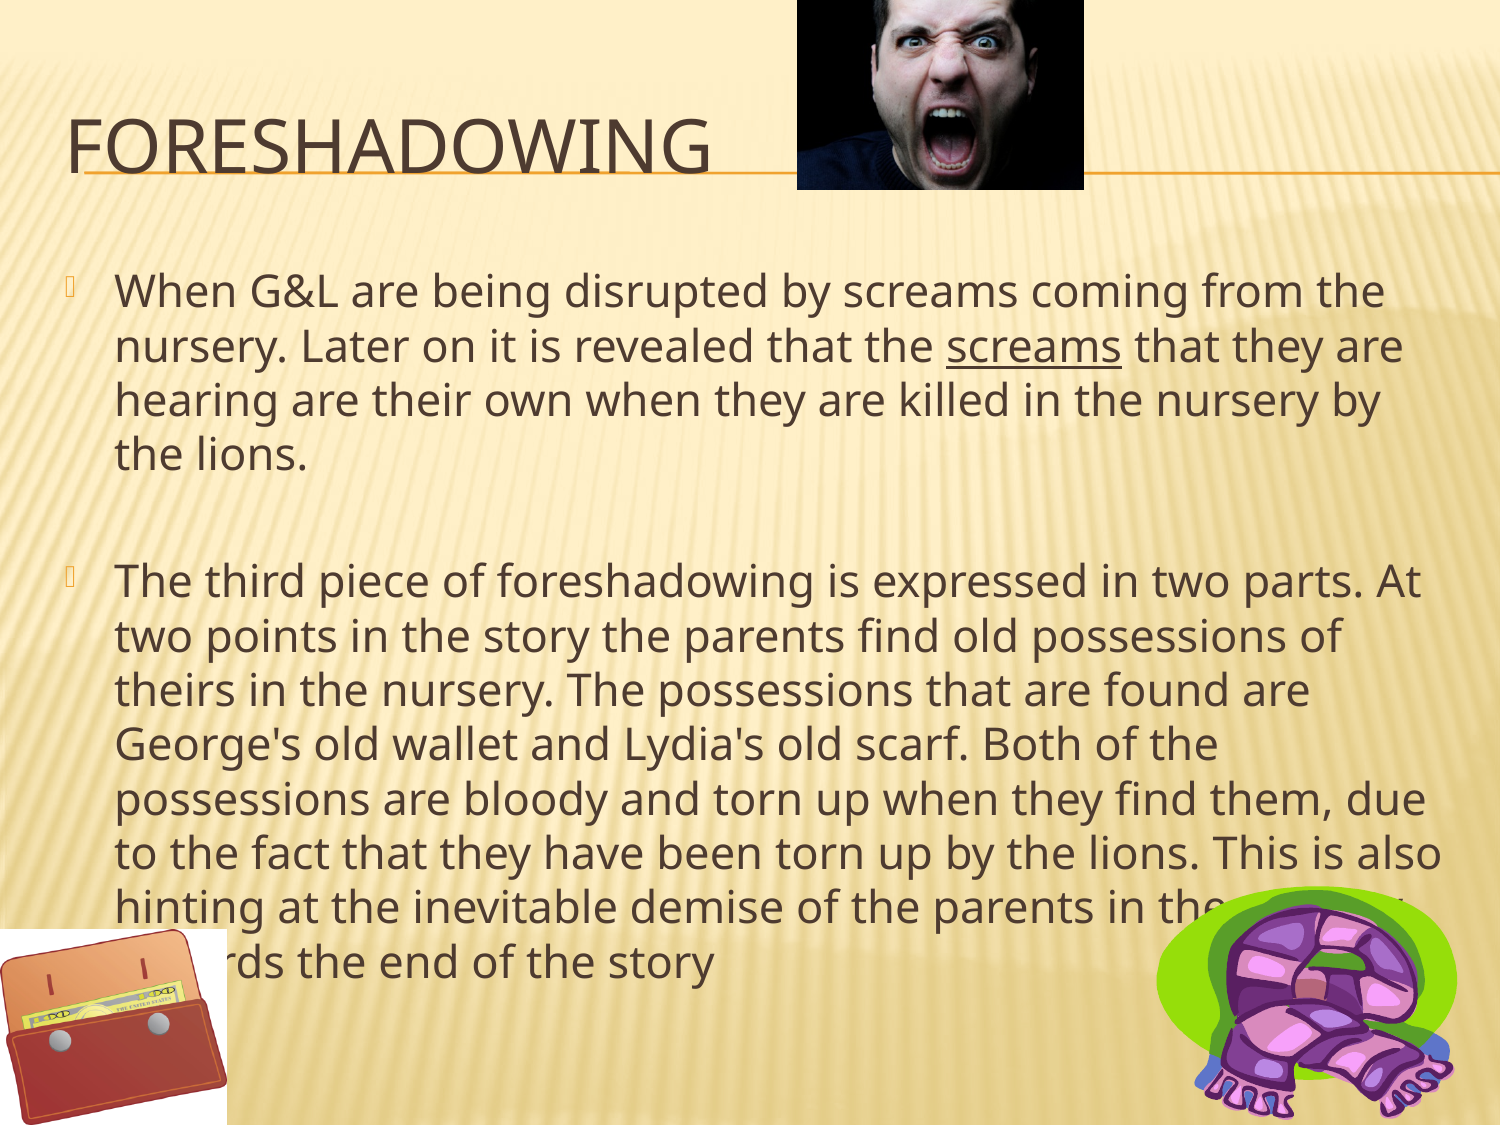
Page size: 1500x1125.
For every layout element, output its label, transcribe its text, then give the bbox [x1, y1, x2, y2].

picture [0, 929, 227, 1125]
picture [796, 0, 1084, 191]
title Foreshadowing [50, 75, 1475, 213]
picture [1151, 881, 1463, 1125]
list When G&L are being disrupted by screams coming from the nursery. Later on it is revealed that the screams that they are hearing are their own when they are killed in the nursery by the lions. The third piece of foreshadowing is expressed in two parts. At two points in the story the parents find old possessions of theirs in the nursery. The possessions that are found are George's old wallet and Lydia's old scarf. Both of the possessions are bloody and torn up when they find them, due to the fact that they have been torn up by the lions. This is also hinting at the inevitable demise of the parents in the nursery towards the end of the story [50, 254, 1475, 998]
